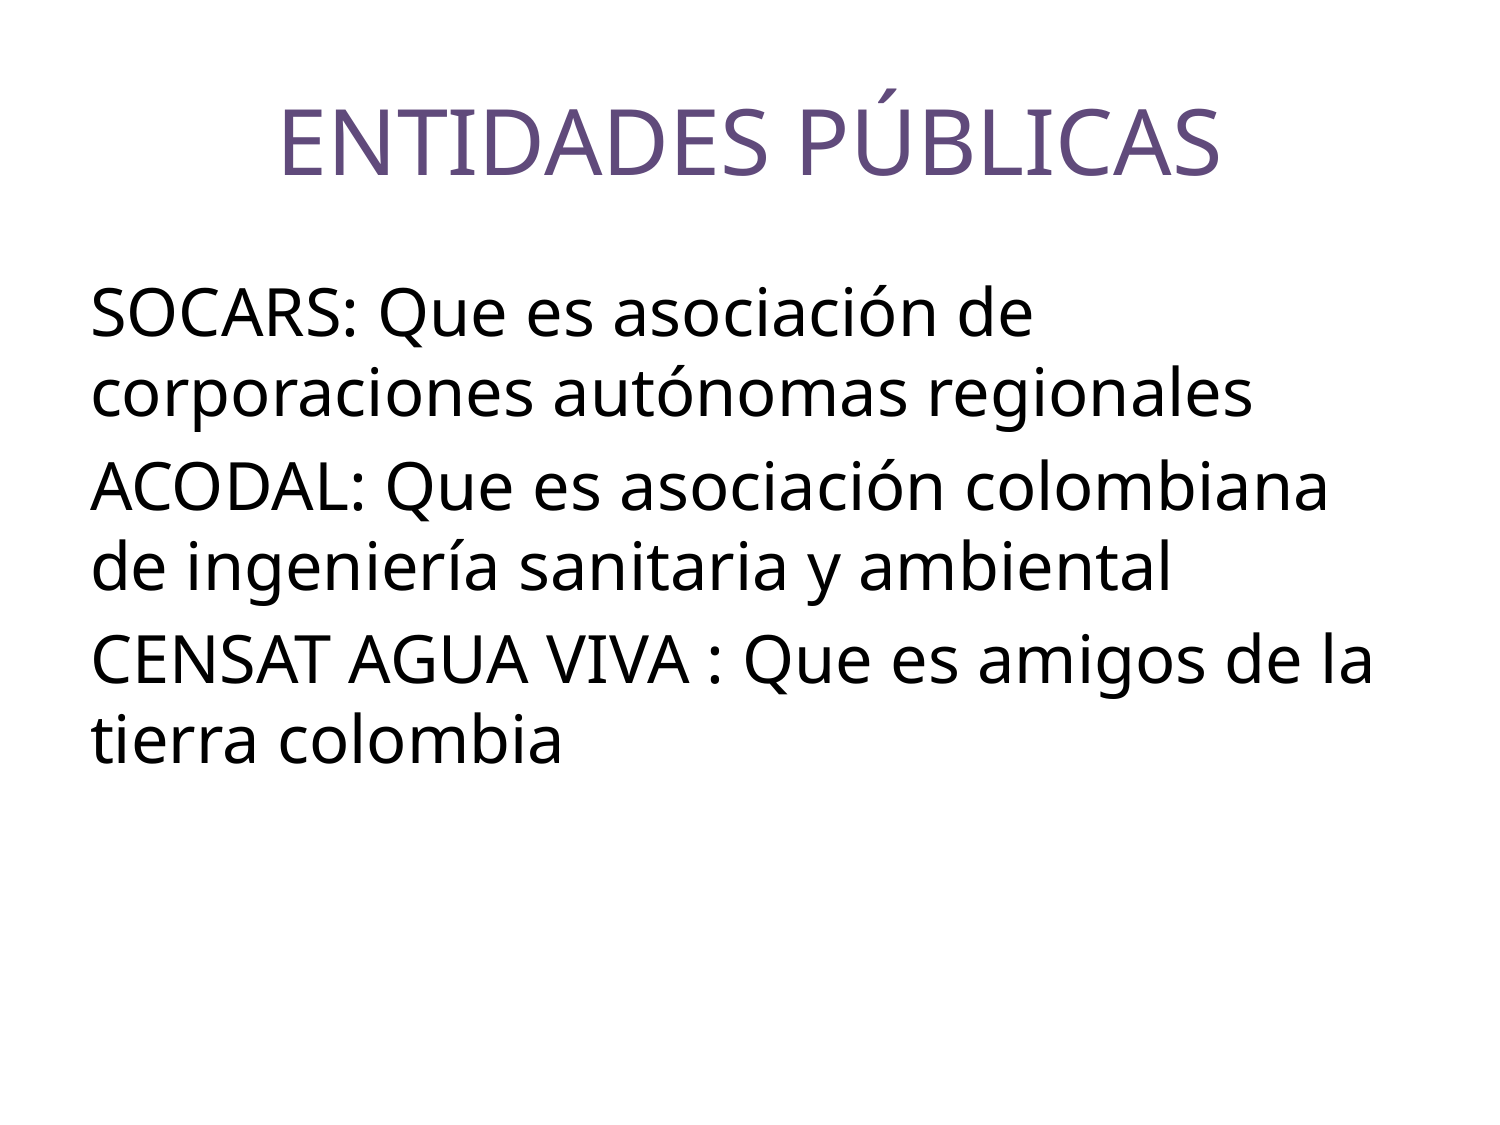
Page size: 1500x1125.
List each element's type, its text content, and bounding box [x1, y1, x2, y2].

list SOCARS: Que es asociación de corporaciones autónomas regionales ACODAL: Que es asociación colombiana de ingeniería sanitaria y ambiental CENSAT AGUA VIVA : Que es amigos de la tierra colombia [75, 262, 1425, 1005]
title ENTIDADES PÚBLICAS [75, 45, 1425, 233]
